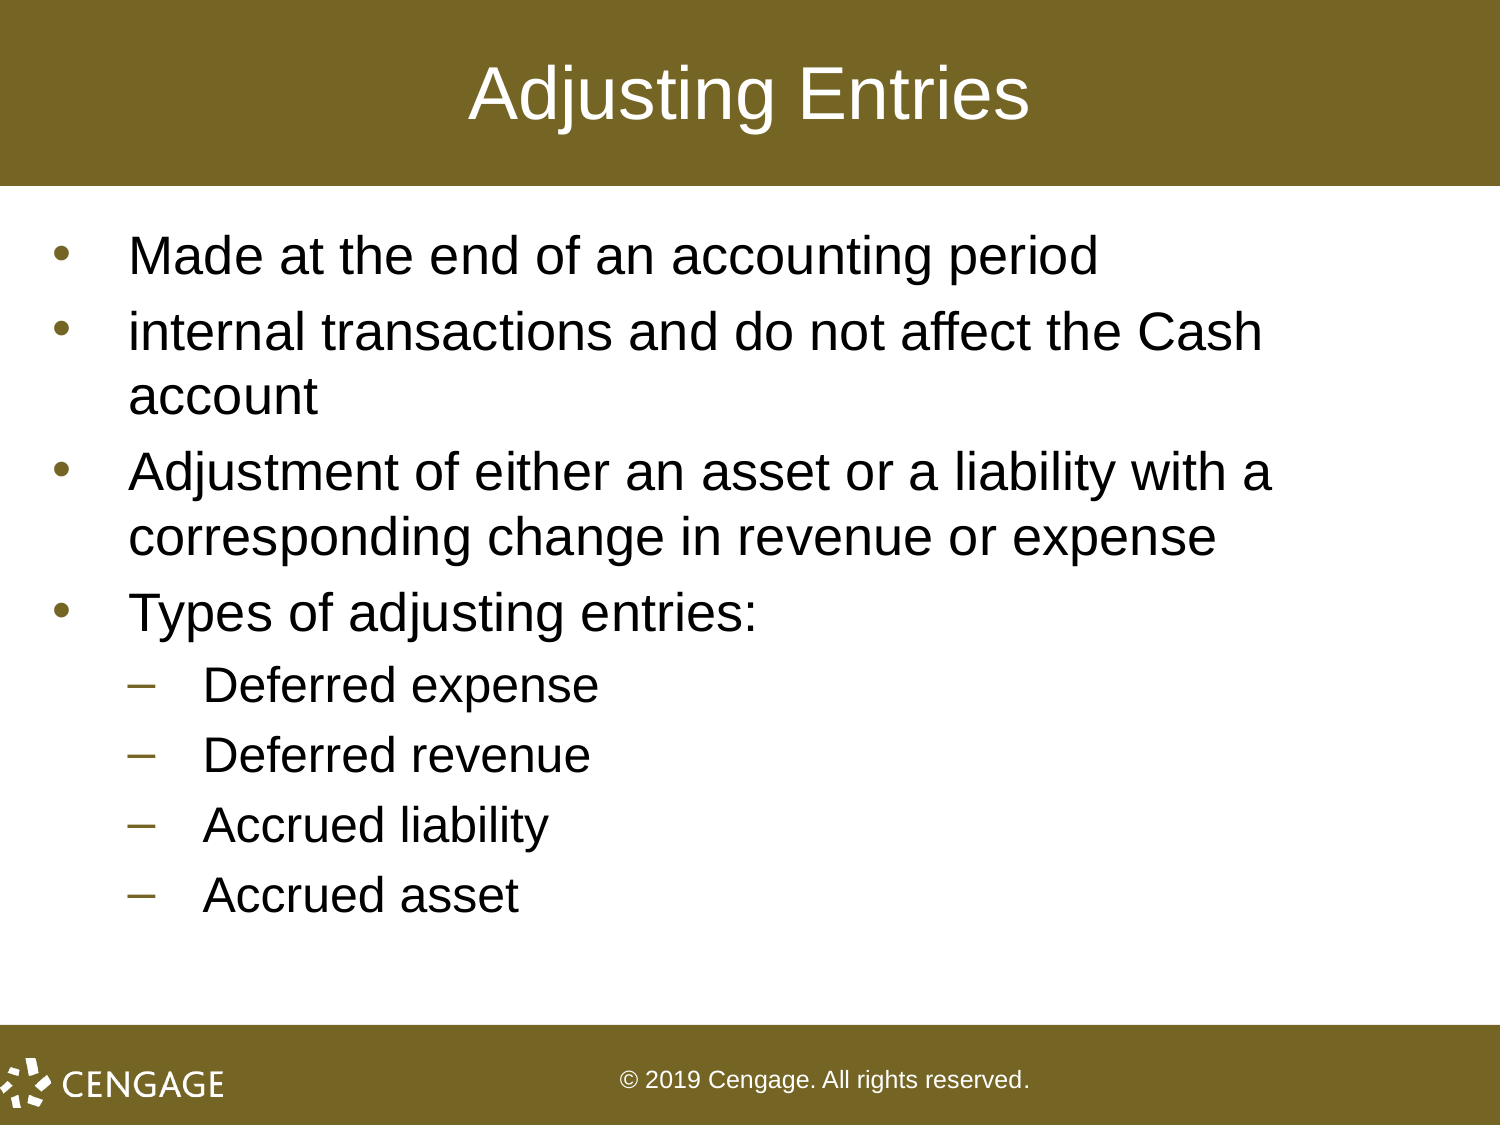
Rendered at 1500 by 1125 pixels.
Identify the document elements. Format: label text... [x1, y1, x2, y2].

list Made at the end of an accounting period internal transactions and do not affect the Cash account Adjustment of either an asset or a liability with a corresponding change in revenue or expense Types of adjusting entries: Deferred expense Deferred revenue Accrued liability Accrued asset [37, 212, 1475, 1005]
title Adjusting Entries [7, 4, 1493, 175]
picture [0, 1058, 223, 1108]
